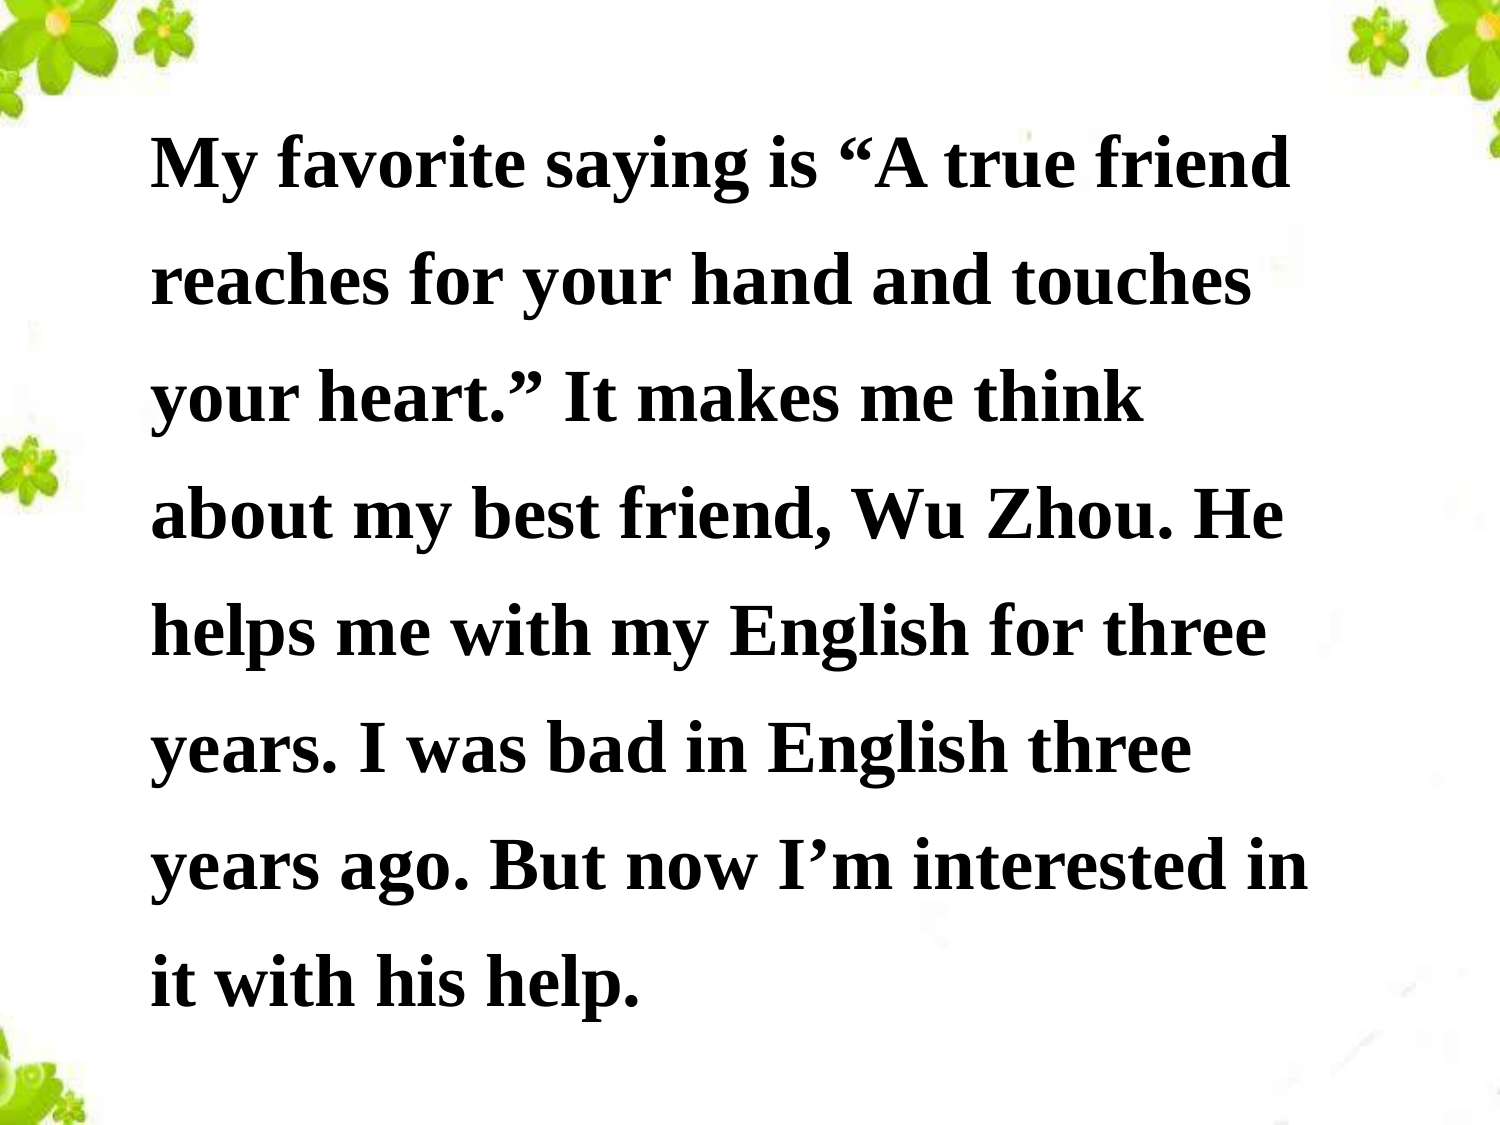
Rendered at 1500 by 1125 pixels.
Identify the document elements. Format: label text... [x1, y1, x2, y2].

picture [0, 0, 1500, 1125]
text_box My favorite saying is “A true friend reaches for your hand and touches your heart.” It makes me think about my best friend, Wu Zhou. He helps me with my English for three years. I was bad in English three years ago. But now I’m interested in it with his help. [135, 78, 1353, 1029]
